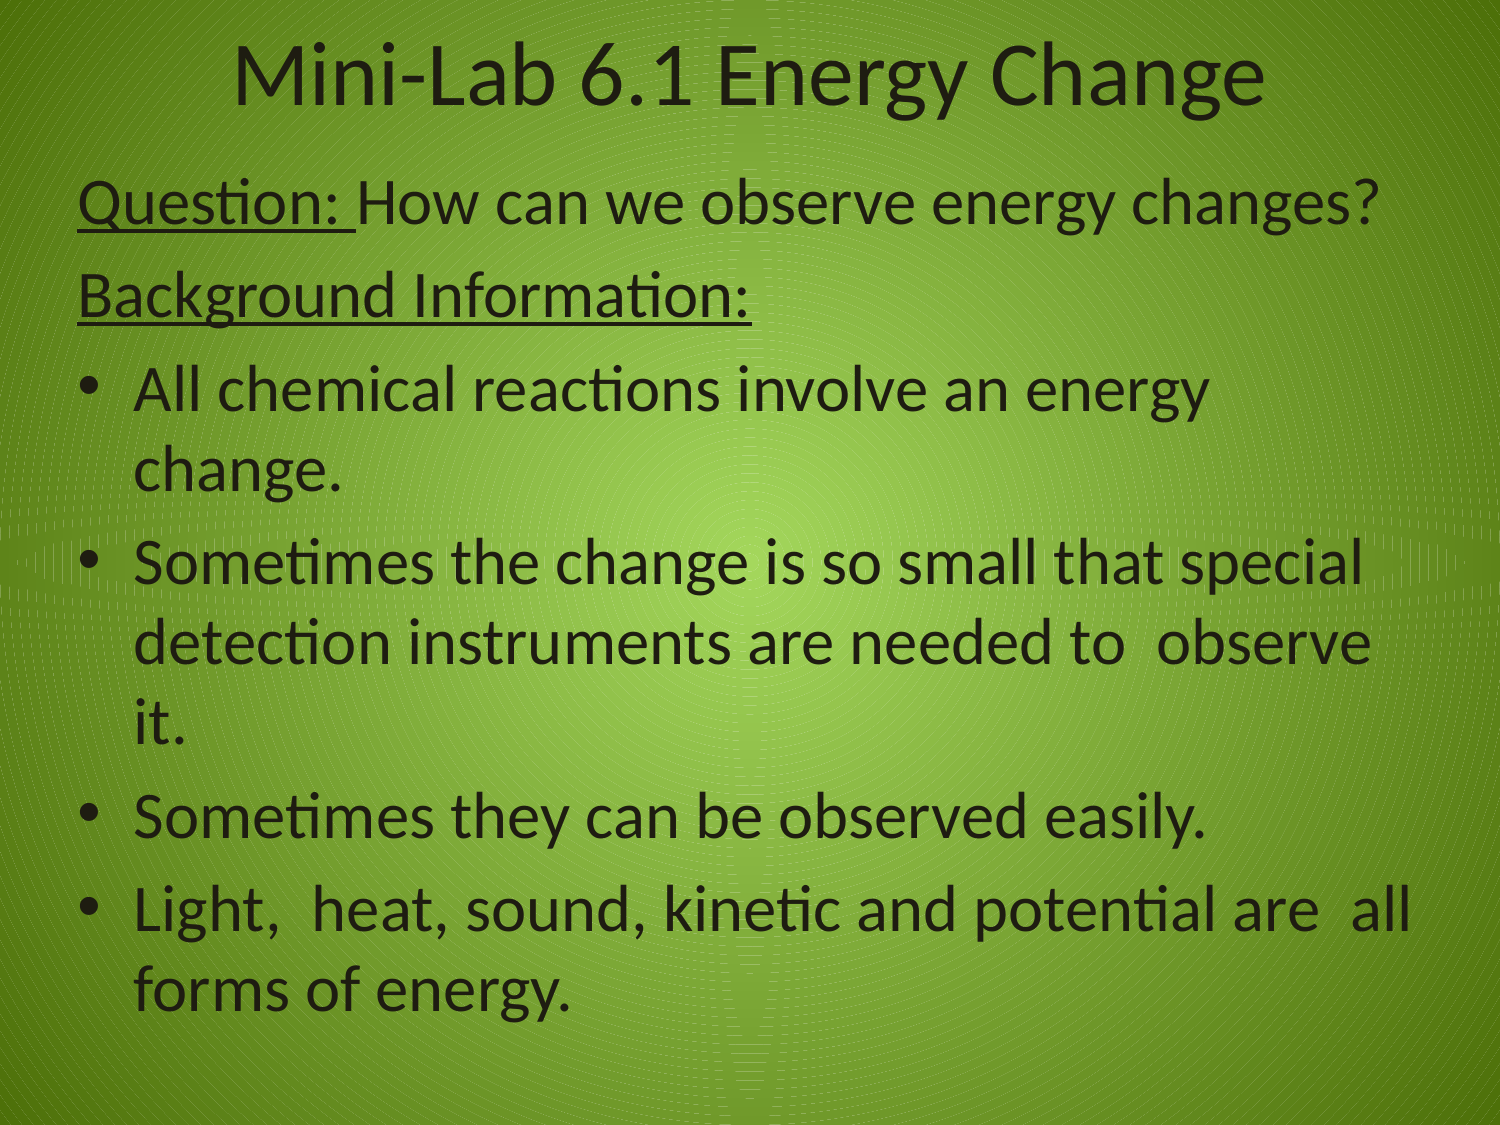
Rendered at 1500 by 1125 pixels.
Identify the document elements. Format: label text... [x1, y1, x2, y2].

list Question: How can we observe energy changes? Background Information: All chemical reactions involve an energy change. Sometimes the change is so small that special detection instruments are needed to observe it. Sometimes they can be observed easily. Light, heat, sound, kinetic and potential are all forms of energy. [62, 149, 1438, 1125]
title Mini-Lab 6.1 Energy Change [75, 0, 1425, 138]
